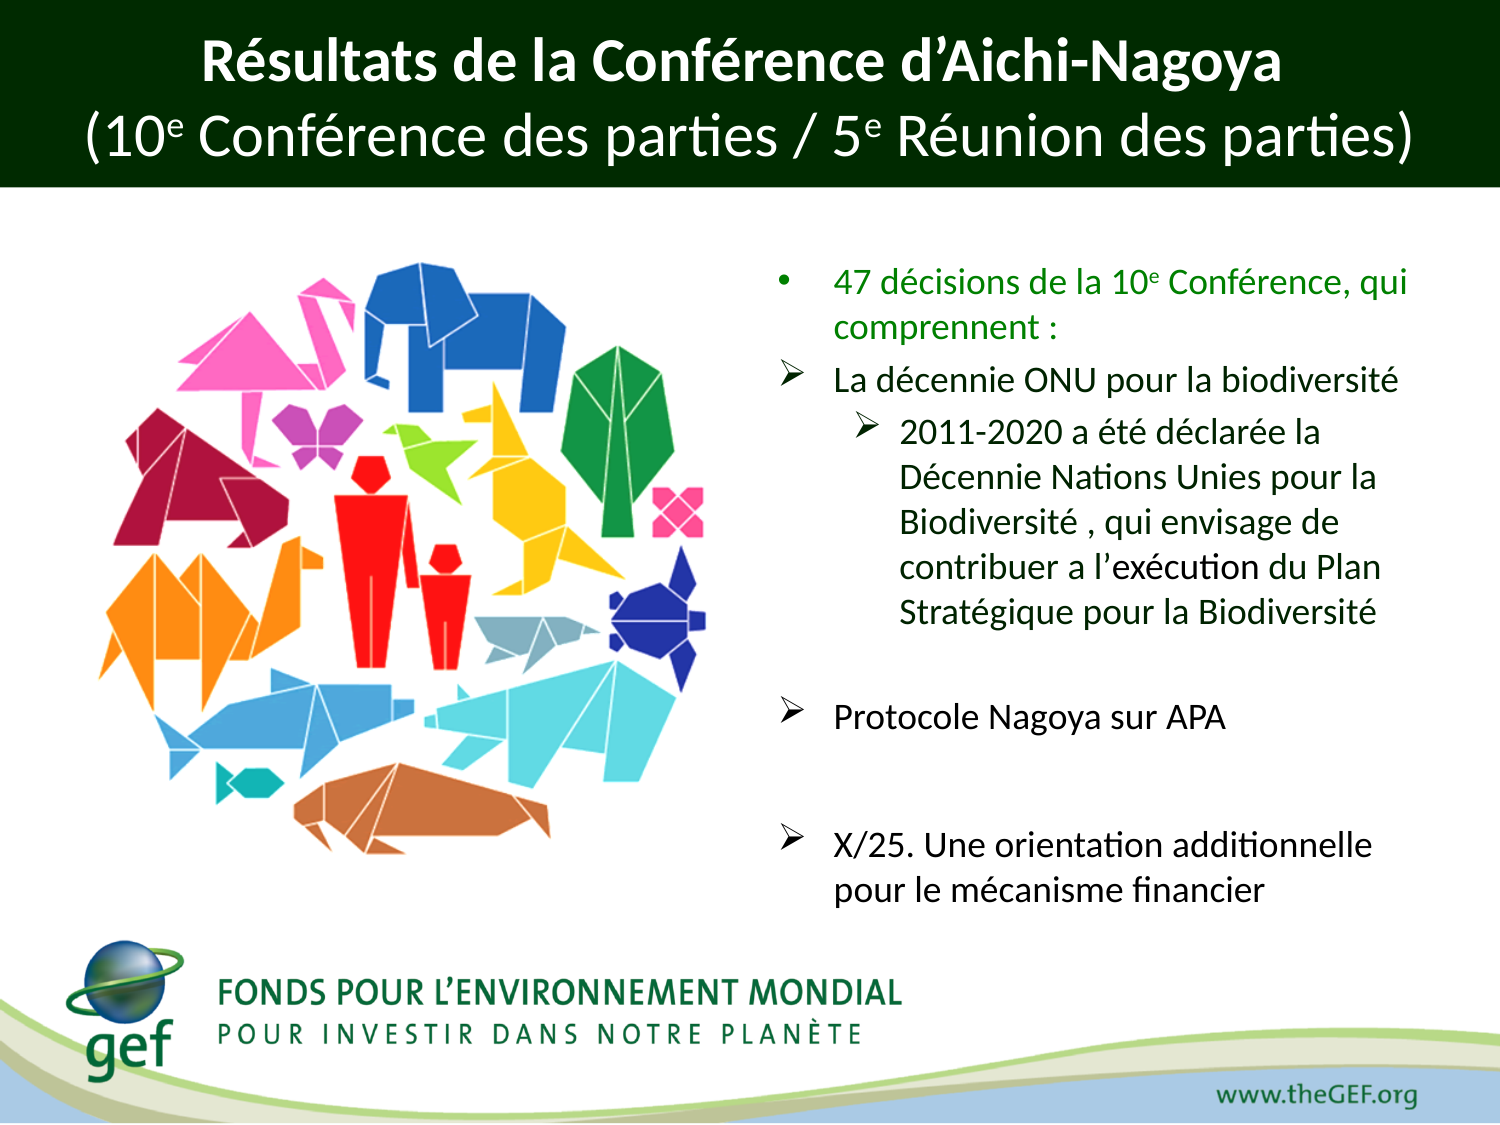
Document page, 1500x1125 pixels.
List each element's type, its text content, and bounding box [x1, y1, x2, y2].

list 47 décisions de la 10e Conférence, qui comprennent : La décennie ONU pour la biodiversité 2011-2020 a été déclarée la Décennie Nations Unies pour la Biodiversité , qui envisage de contribuer a l’exécution du Plan Stratégique pour la Biodiversité Protocole Nagoya sur APA X/25. Une orientation additionnelle pour le mécanisme financier [762, 249, 1426, 963]
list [74, 249, 713, 899]
picture [0, 912, 1500, 1125]
title Résultats de la Conférence d’Aichi-Nagoya (10e Conférence des parties / 5e Réunion des parties) [0, 0, 1500, 188]
